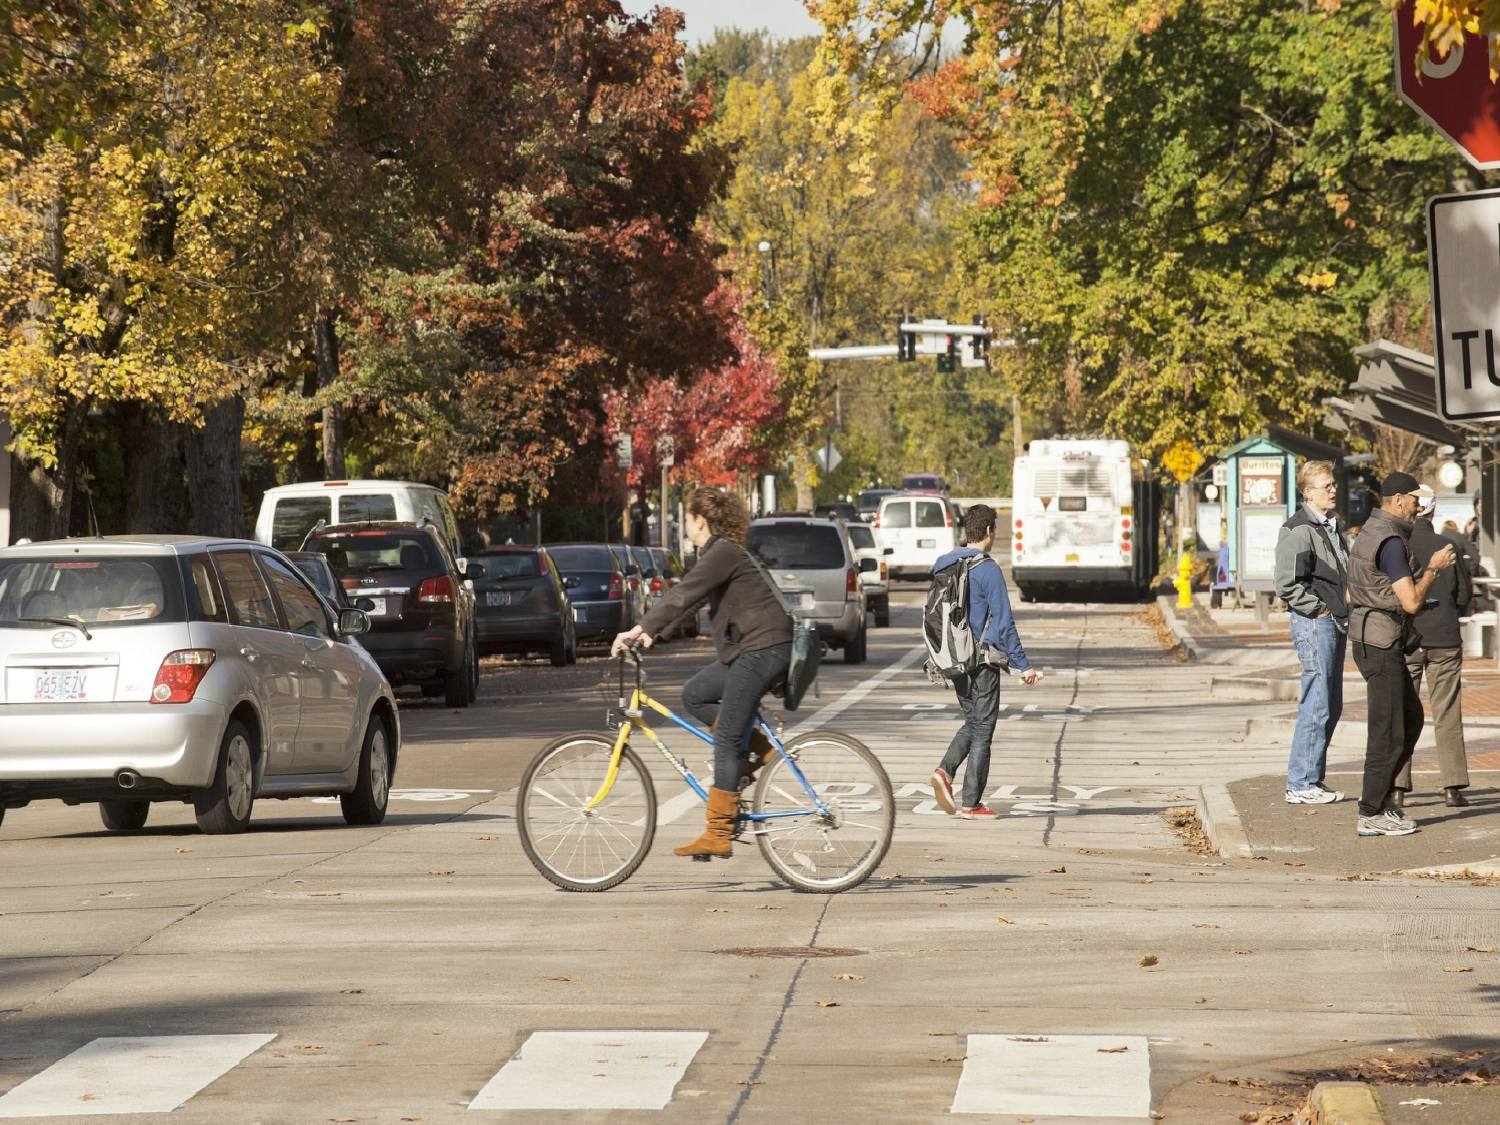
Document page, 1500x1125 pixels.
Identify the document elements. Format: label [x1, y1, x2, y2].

list [0, 0, 1500, 1125]
